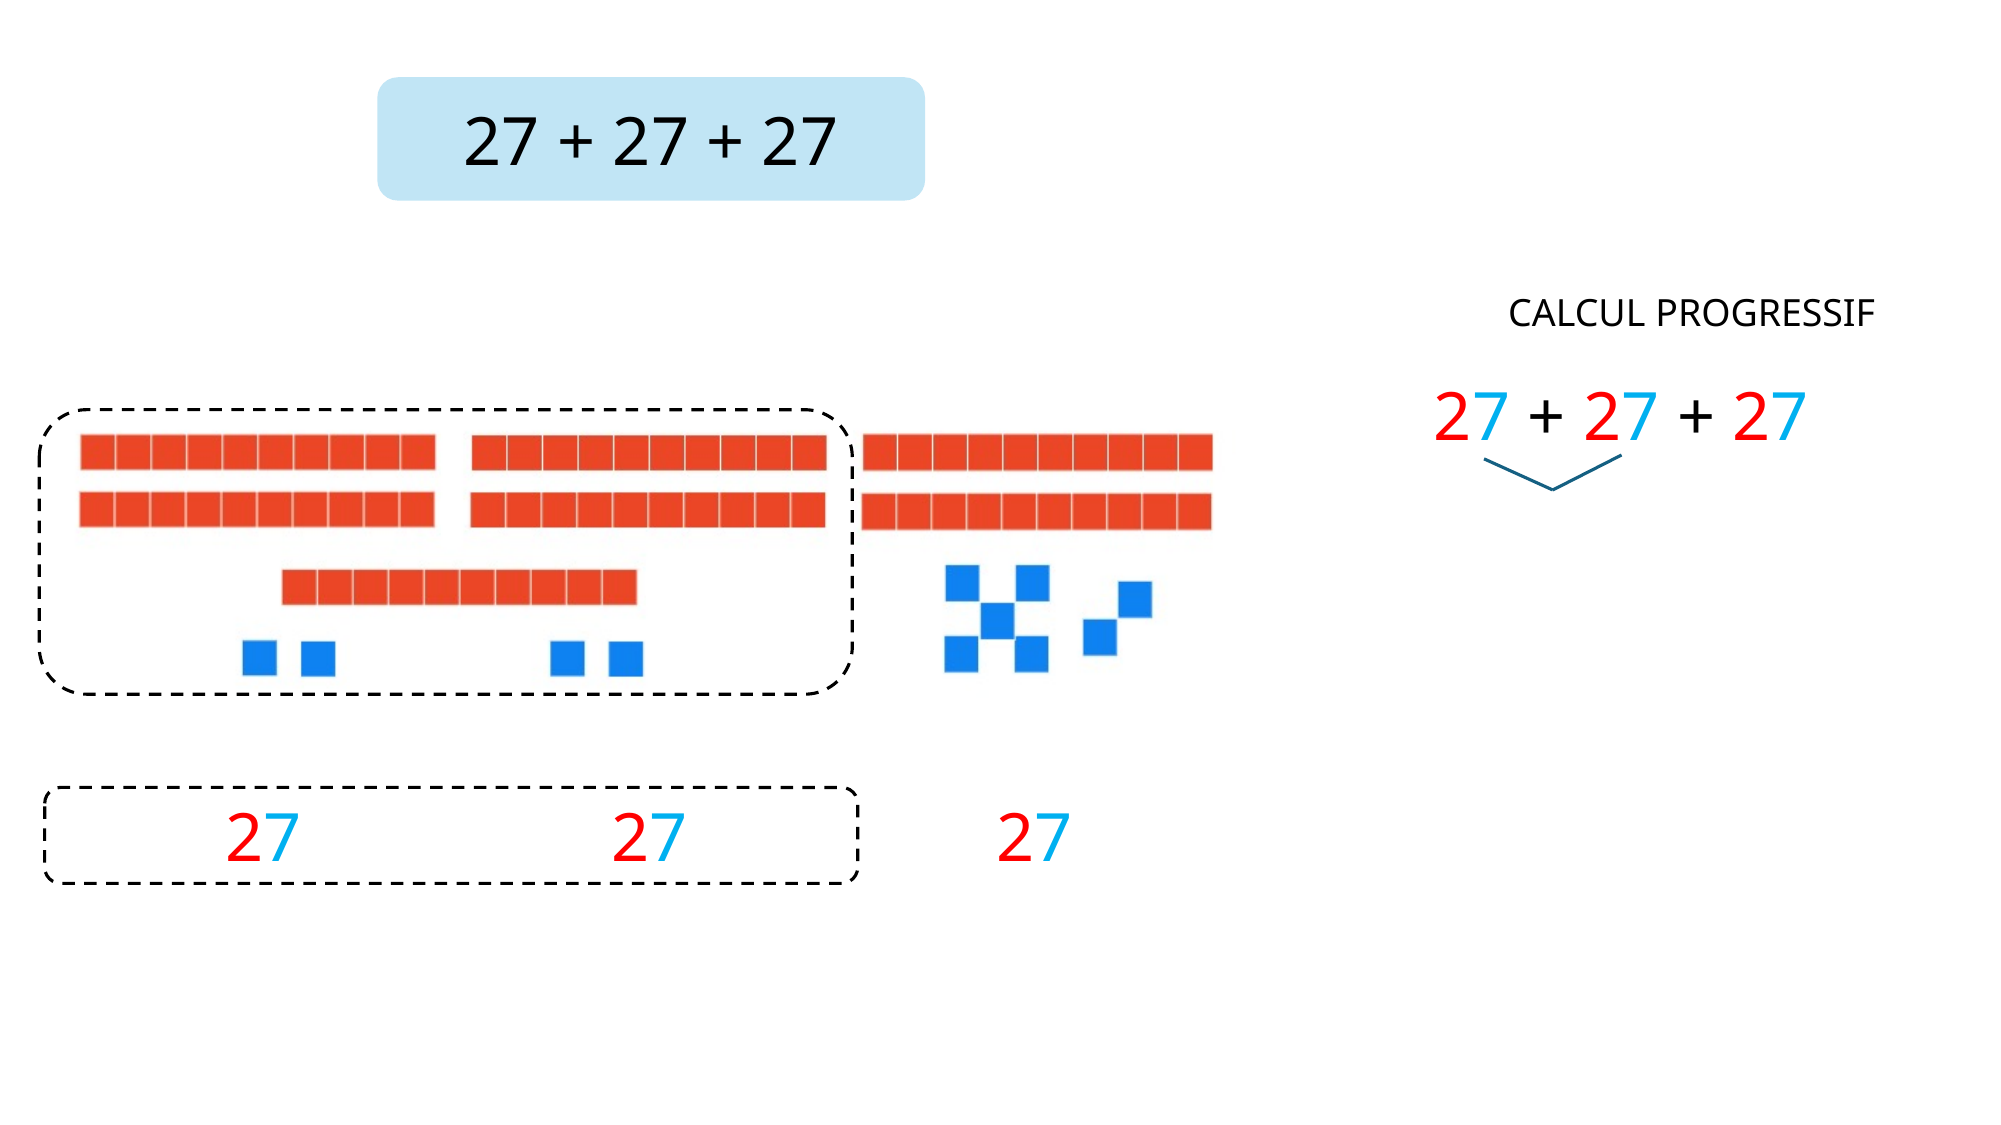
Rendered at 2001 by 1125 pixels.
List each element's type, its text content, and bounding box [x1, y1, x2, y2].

text_box 27 + 27 + 27 [375, 75, 927, 203]
picture [67, 358, 1283, 751]
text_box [1483, 458, 1552, 491]
text_box 27 [887, 787, 1183, 883]
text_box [1552, 454, 1622, 491]
text_box [43, 785, 860, 885]
text_box CALCUL PROGRESSIF [1493, 281, 1933, 341]
text_box 27 + 27 + 27 [1286, 365, 1957, 461]
text_box [37, 412, 67, 692]
